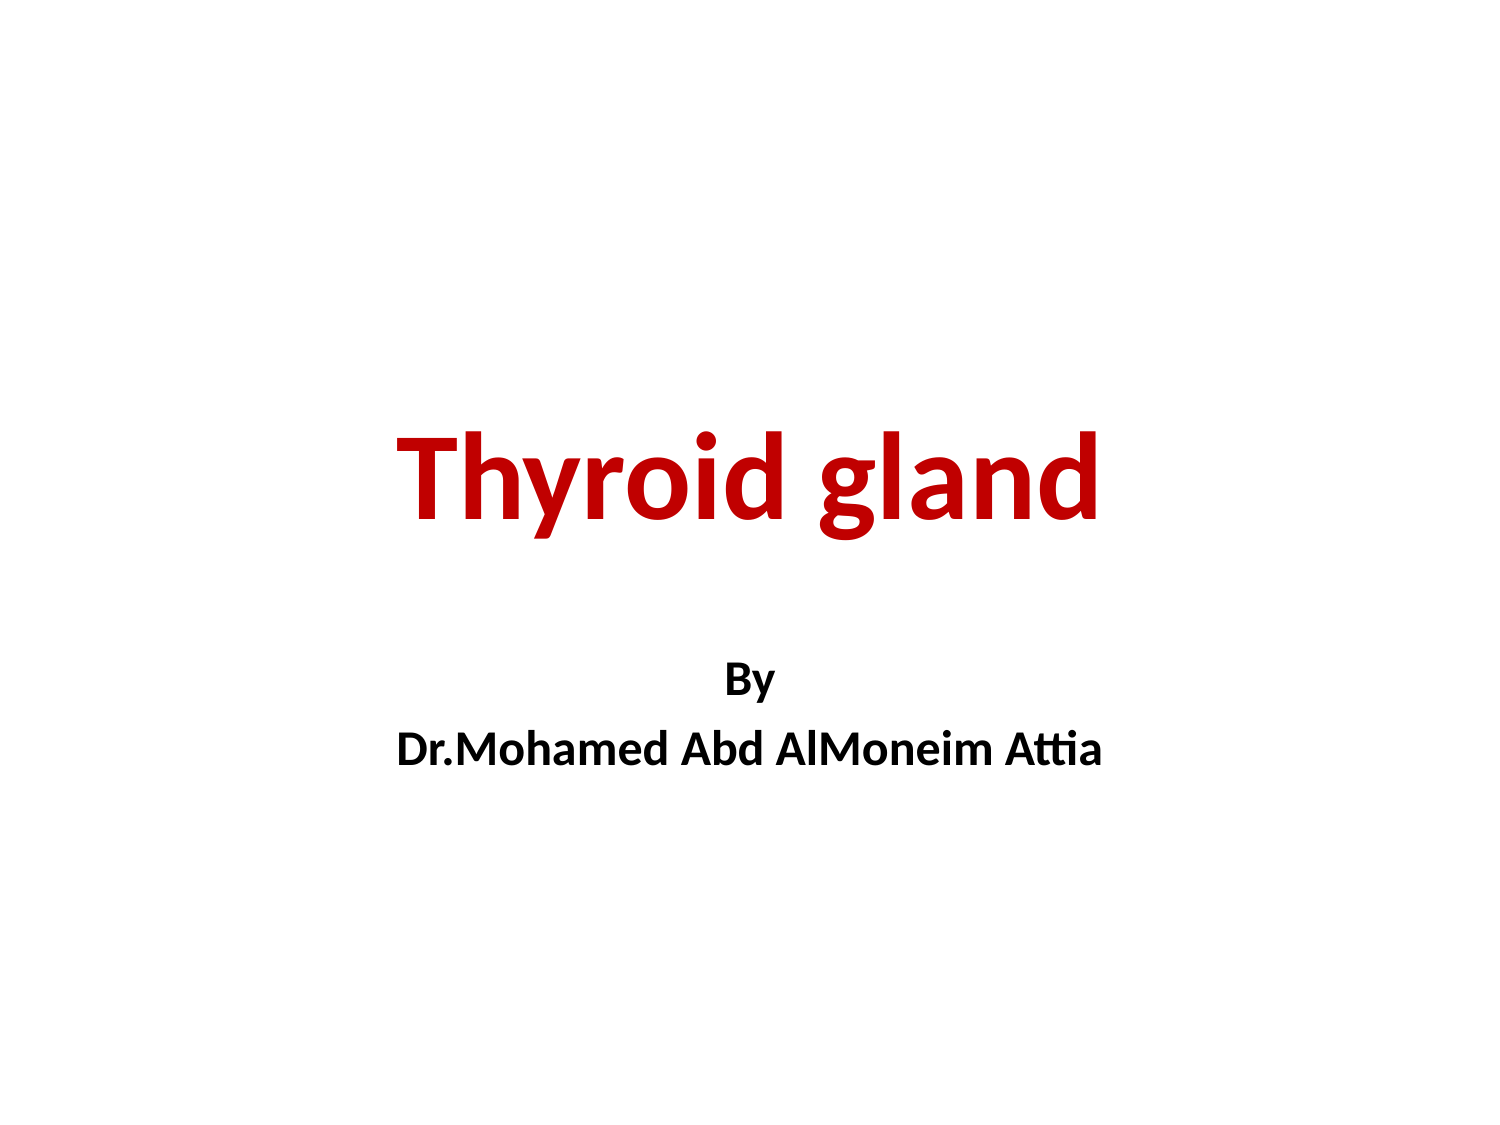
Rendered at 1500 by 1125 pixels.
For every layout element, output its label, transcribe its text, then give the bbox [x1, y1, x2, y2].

title Thyroid gland [112, 349, 1388, 591]
subtitle By Dr.Mohamed Abd AlMoneim Attia [225, 637, 1275, 925]
